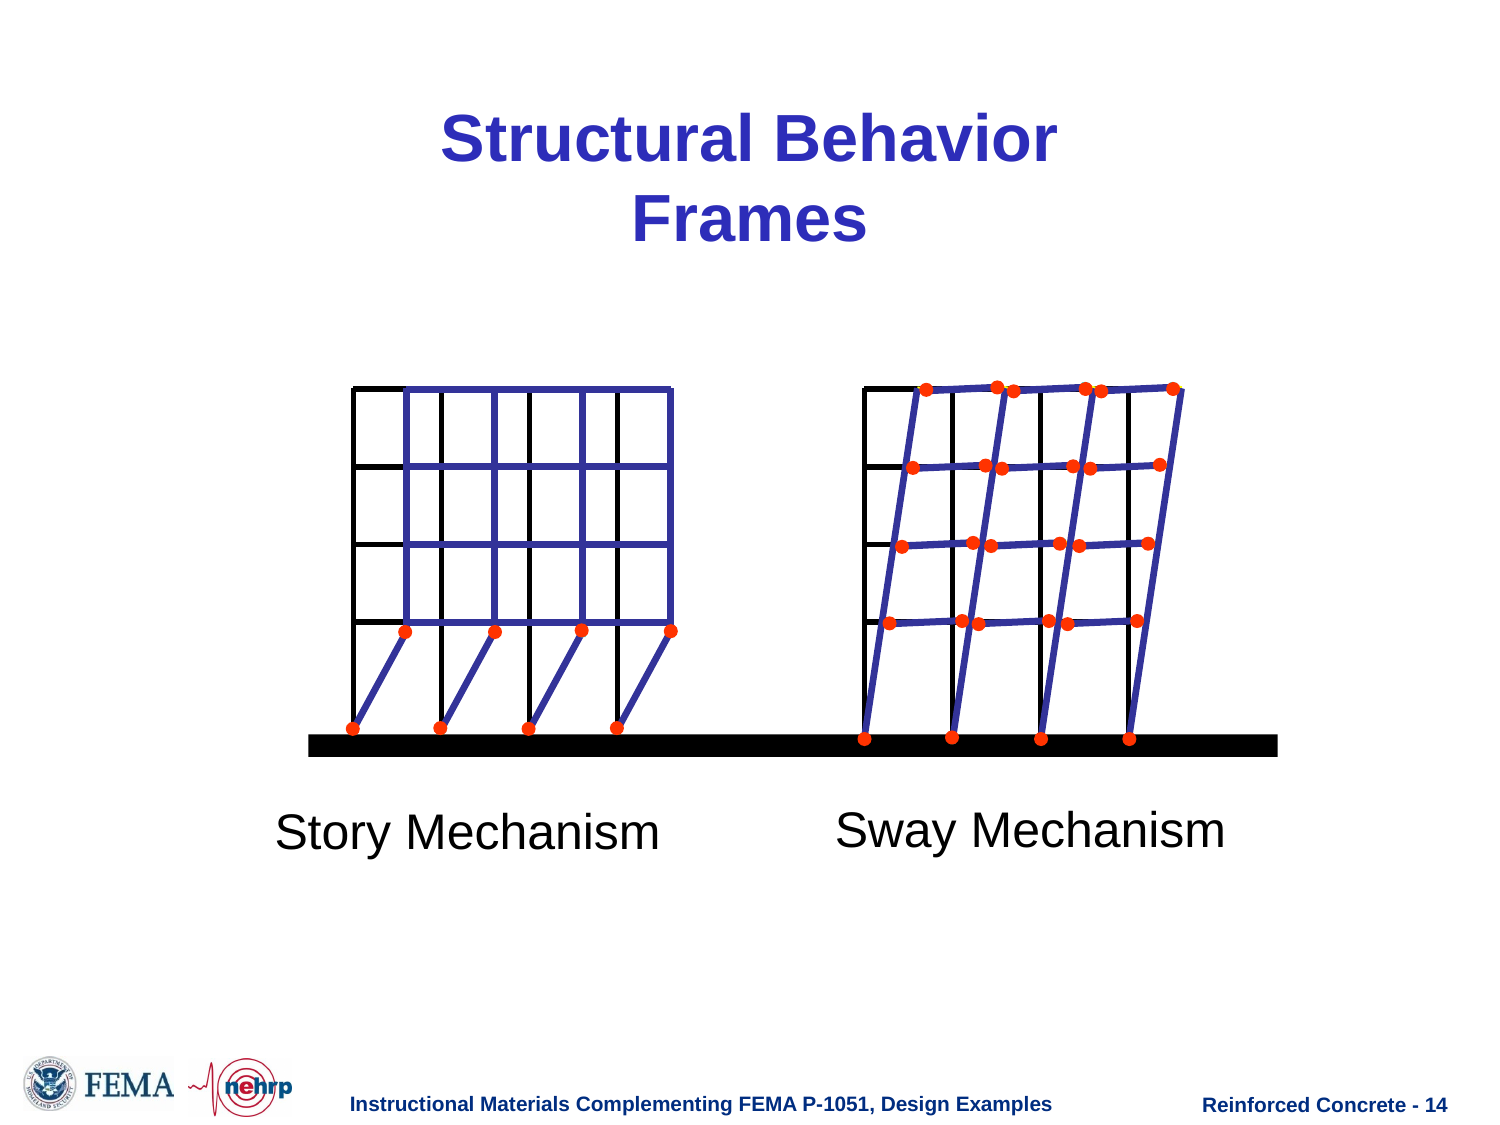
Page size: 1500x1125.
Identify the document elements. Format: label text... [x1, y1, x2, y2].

picture [23, 1056, 174, 1111]
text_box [259, 380, 1278, 868]
footer Instructional Materials Complementing FEMA P-1051, Design Examples [334, 1087, 1104, 1124]
title Structural Behavior Frames [74, 44, 1426, 305]
picture [188, 1058, 292, 1117]
